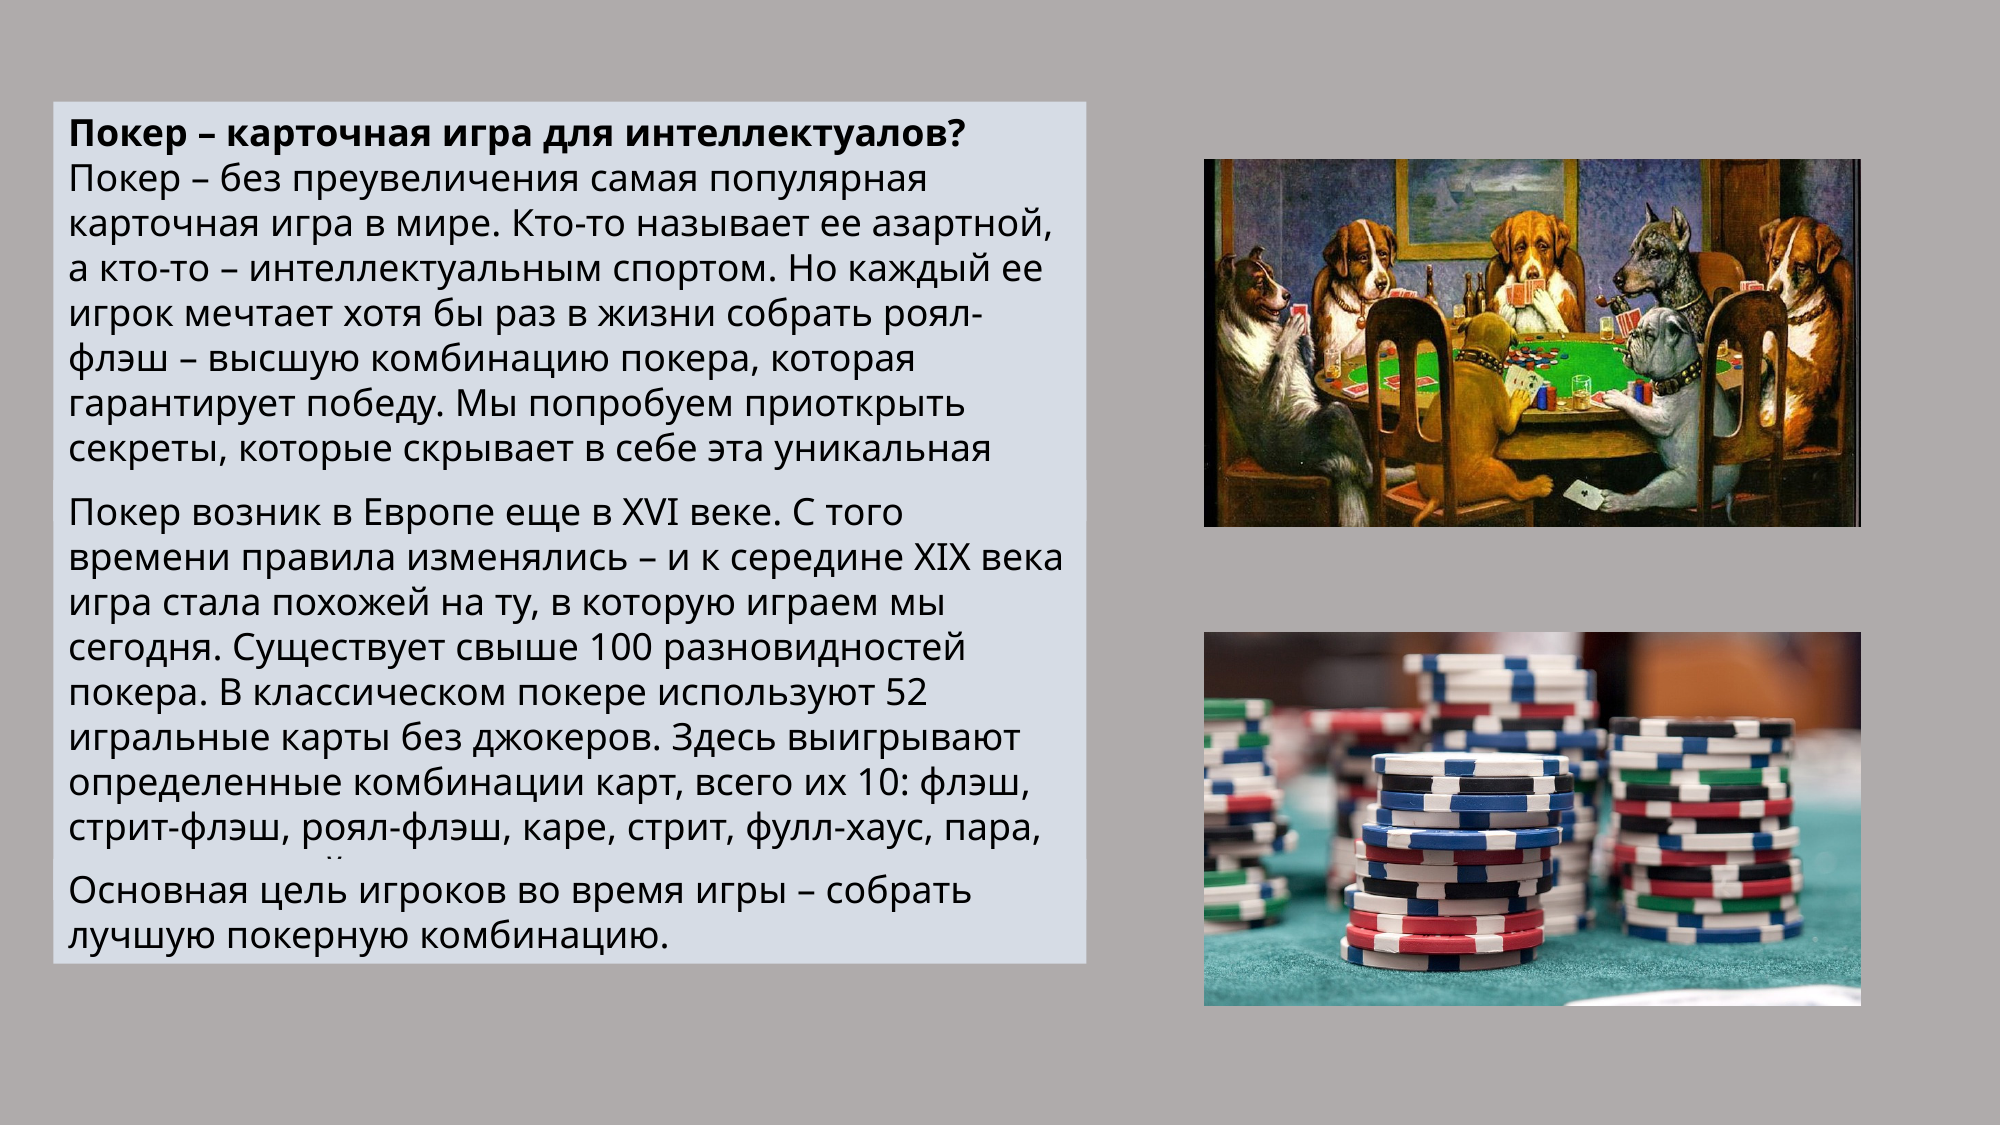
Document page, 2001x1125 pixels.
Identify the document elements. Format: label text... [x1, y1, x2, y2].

text_box Покер возник в Европе еще в XVI веке. С того времени правила изменялись – и к середине XIX века игра стала похожей на ту, в которую играем мы сегодня. Существует свыше 100 разновидностей покера. В классическом покере используют 52 игральные карты без джокеров. Здесь выигрывают определенные комбинации карт, всего их 10: флэш, стрит-флэш, роял-флэш, каре, стрит, фулл-хаус, пара, две пары, тройка. старшая карта. [53, 480, 1087, 858]
text_box Основная цель игроков во время игры – собрать лучшую покерную комбинацию. [53, 858, 1087, 964]
picture [1204, 632, 1861, 1006]
text_box Покер – карточная игра для интеллектуалов? Покер – без преувеличения самая популярная карточная игра в мире. Кто-то называет ее азартной, а кто-то – интеллектуальным спортом. Но каждый ее игрок мечтает хотя бы раз в жизни собрать роял-флэш – высшую комбинацию покера, которая гарантирует победу. Мы попробуем приоткрыть секреты, которые скрывает в себе эта уникальная игра. [53, 101, 1087, 480]
picture [1204, 159, 1861, 527]
